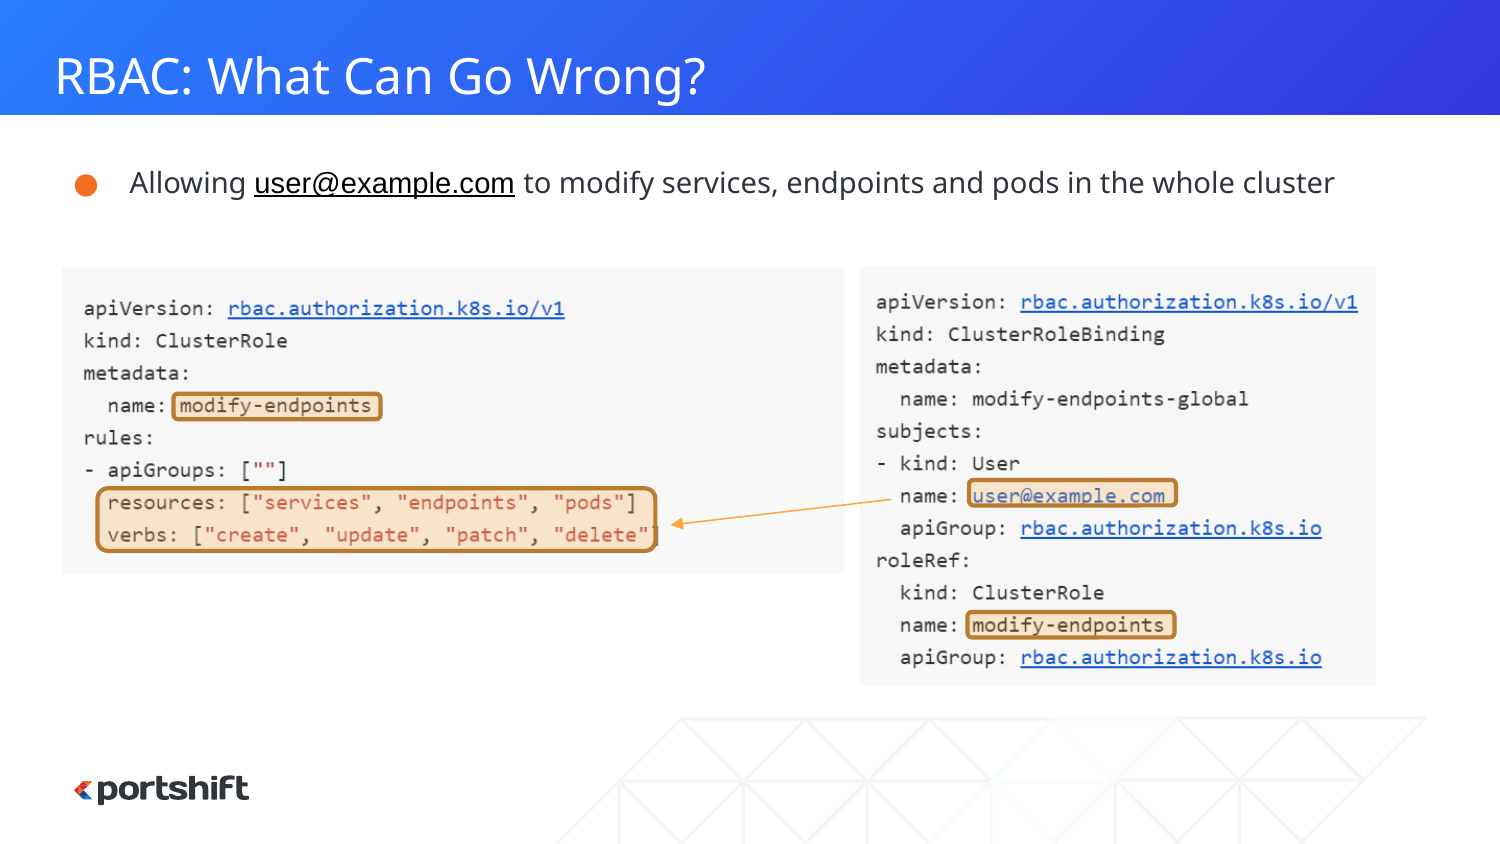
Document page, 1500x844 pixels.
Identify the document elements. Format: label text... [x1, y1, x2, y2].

picture [62, 263, 845, 576]
text_box RBAC: What Can Go Wrong? [39, 20, 1268, 114]
picture [860, 265, 1376, 687]
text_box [670, 499, 892, 526]
text_box [0, 0, 1500, 115]
text_box Allowing user@example.com to modify services, endpoints and pods in the whole cluster [39, 114, 1461, 229]
